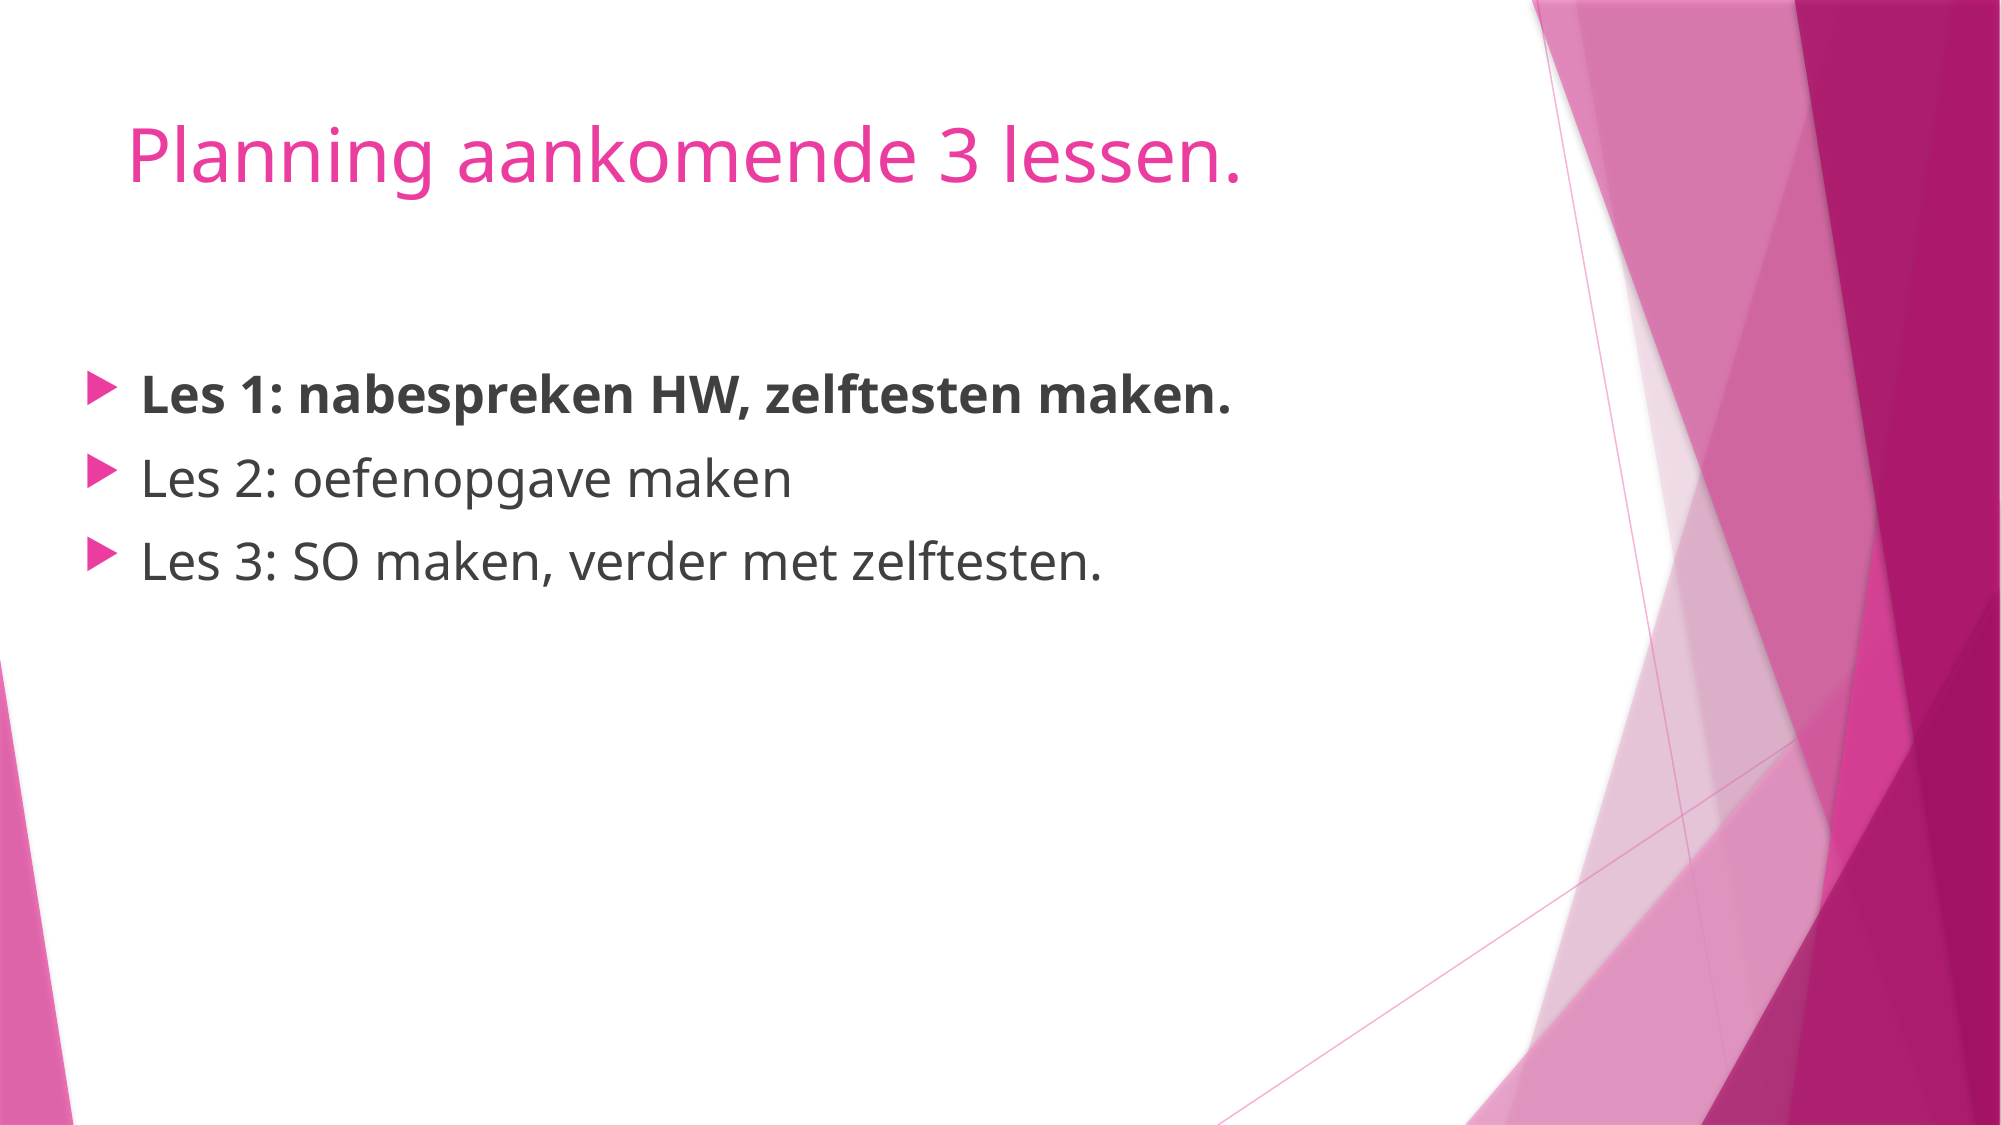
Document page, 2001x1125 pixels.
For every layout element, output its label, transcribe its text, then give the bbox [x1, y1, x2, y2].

title Planning aankomende 3 lessen. [111, 99, 1522, 317]
list Les 1: nabespreken HW, zelftesten maken. Les 2: oefenopgave maken Les 3: SO maken, verder met zelftesten. [68, 354, 1522, 992]
